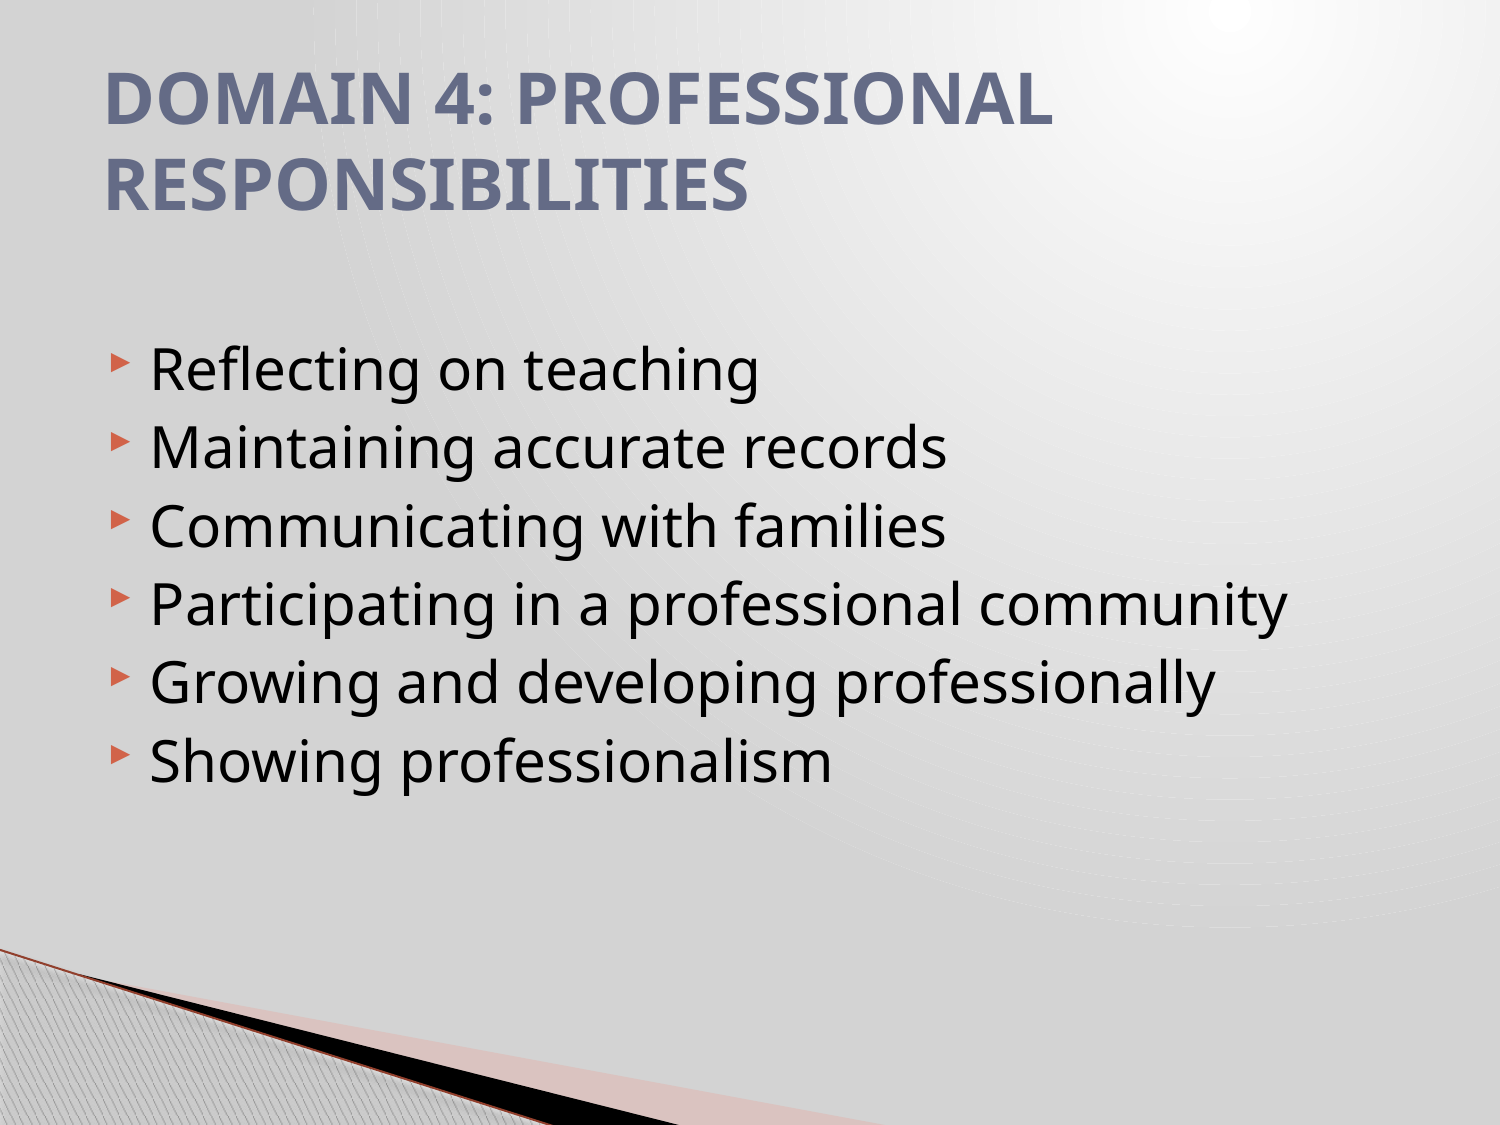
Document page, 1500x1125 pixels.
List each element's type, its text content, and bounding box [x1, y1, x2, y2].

list Reflecting on teaching Maintaining accurate records Communicating with families Participating in a professional community Growing and developing professionally Showing professionalism [75, 324, 1425, 986]
title DOMAIN 4: PROFESSIONAL RESPONSIBILITIES [87, 45, 1425, 233]
